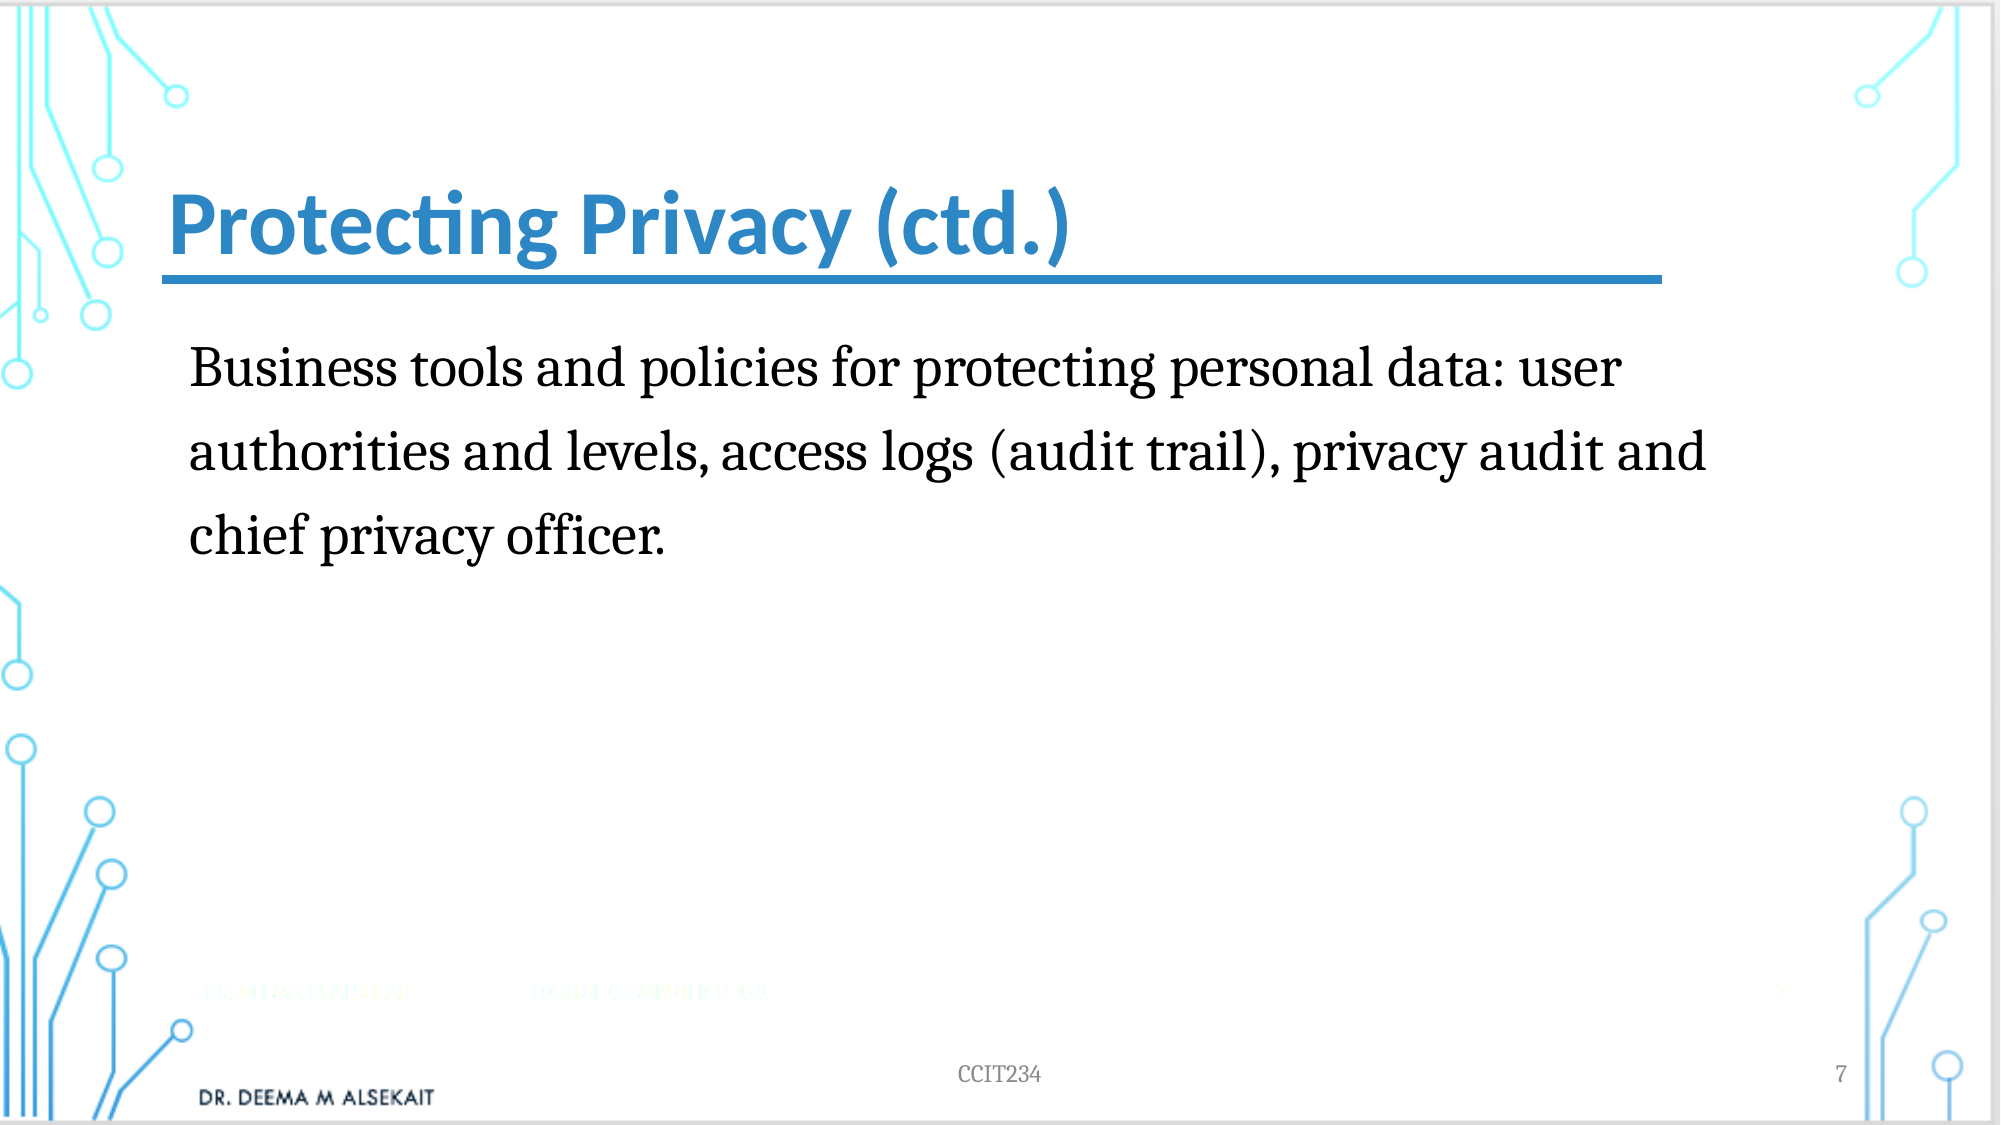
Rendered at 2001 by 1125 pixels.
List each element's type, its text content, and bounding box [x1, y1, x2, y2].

list Business tools and policies for protecting personal data: user authorities and levels, access logs (audit trail), privacy audit and chief privacy officer. [161, 307, 1820, 904]
picture [0, 0, 2001, 1125]
slide_number 7 [1412, 1042, 1863, 1103]
footer CCIT234 [662, 1042, 1338, 1103]
title Protecting Privacy (ctd.) [161, 20, 1640, 275]
